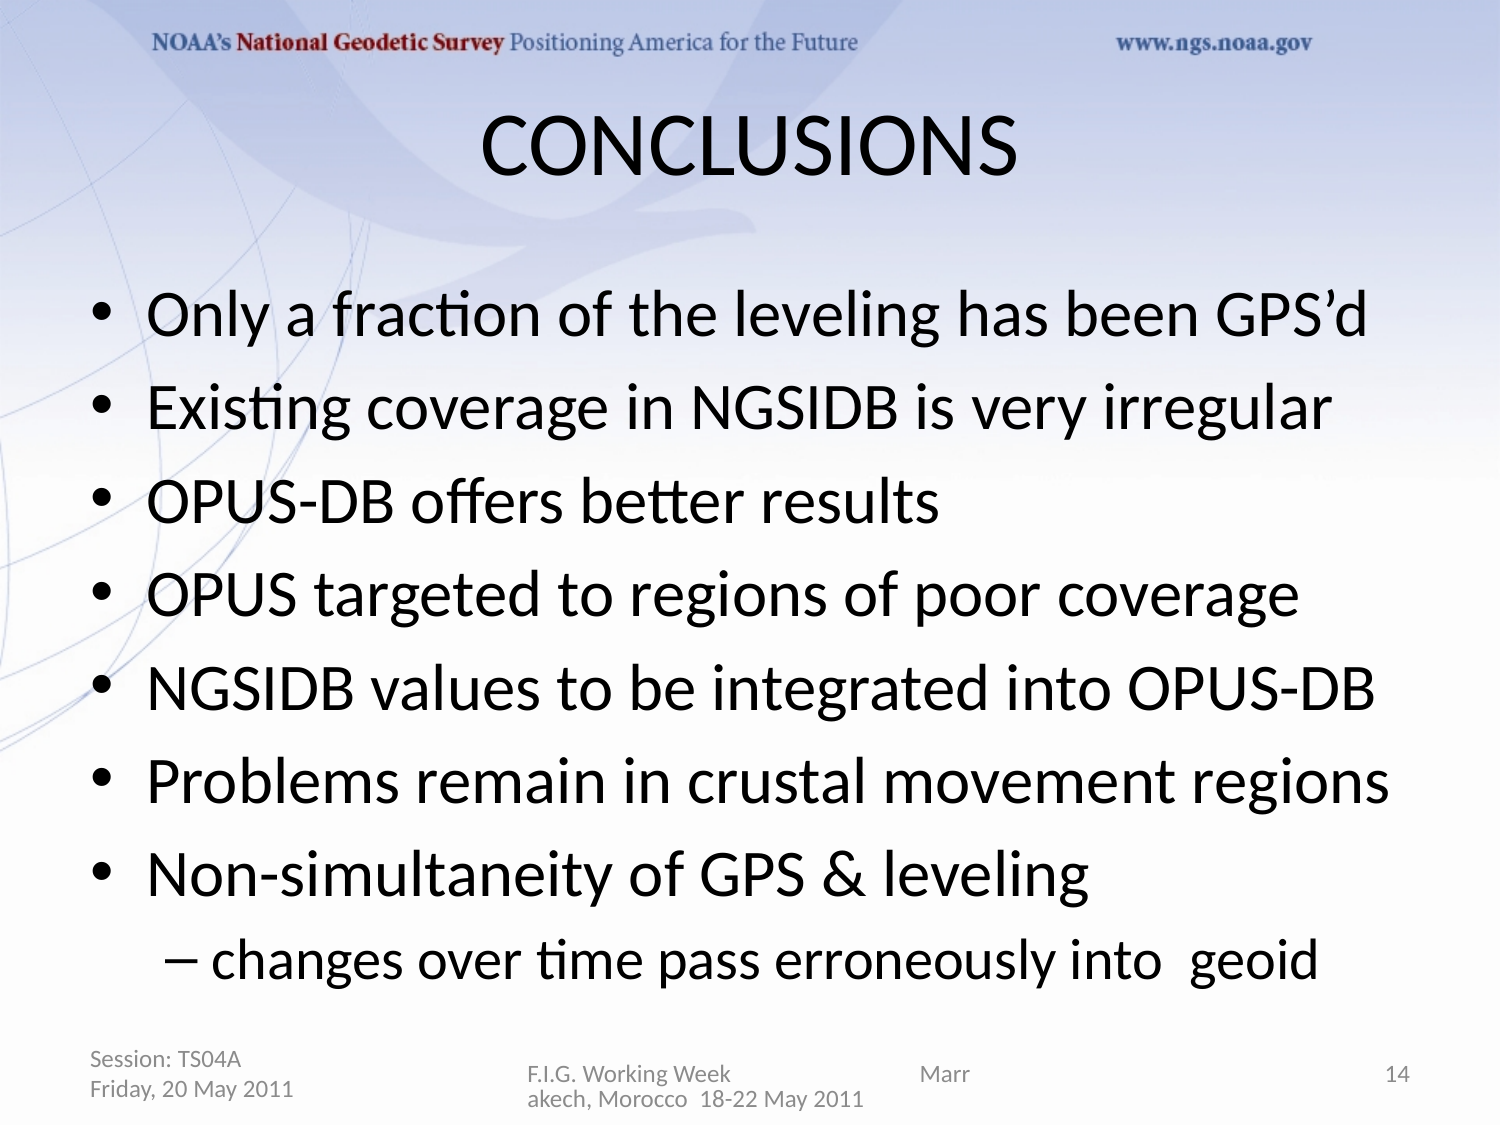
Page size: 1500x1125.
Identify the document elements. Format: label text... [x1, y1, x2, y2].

list Only a fraction of the leveling has been GPS’d Existing coverage in NGSIDB is very irregular OPUS-DB offers better results OPUS targeted to regions of poor coverage NGSIDB values to be integrated into OPUS-DB Problems remain in crustal movement regions Non-simultaneity of GPS & leveling changes over time pass erroneously into geoid [74, 262, 1426, 1006]
footer F.I.G. Working Week Marrakech, Morocco 18-22 May 2011 [512, 1042, 988, 1103]
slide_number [75, 1042, 425, 1103]
picture [0, 0, 1500, 1125]
slide_number 14 [1074, 1042, 1425, 1103]
title CONCLUSIONS [74, 44, 1426, 233]
